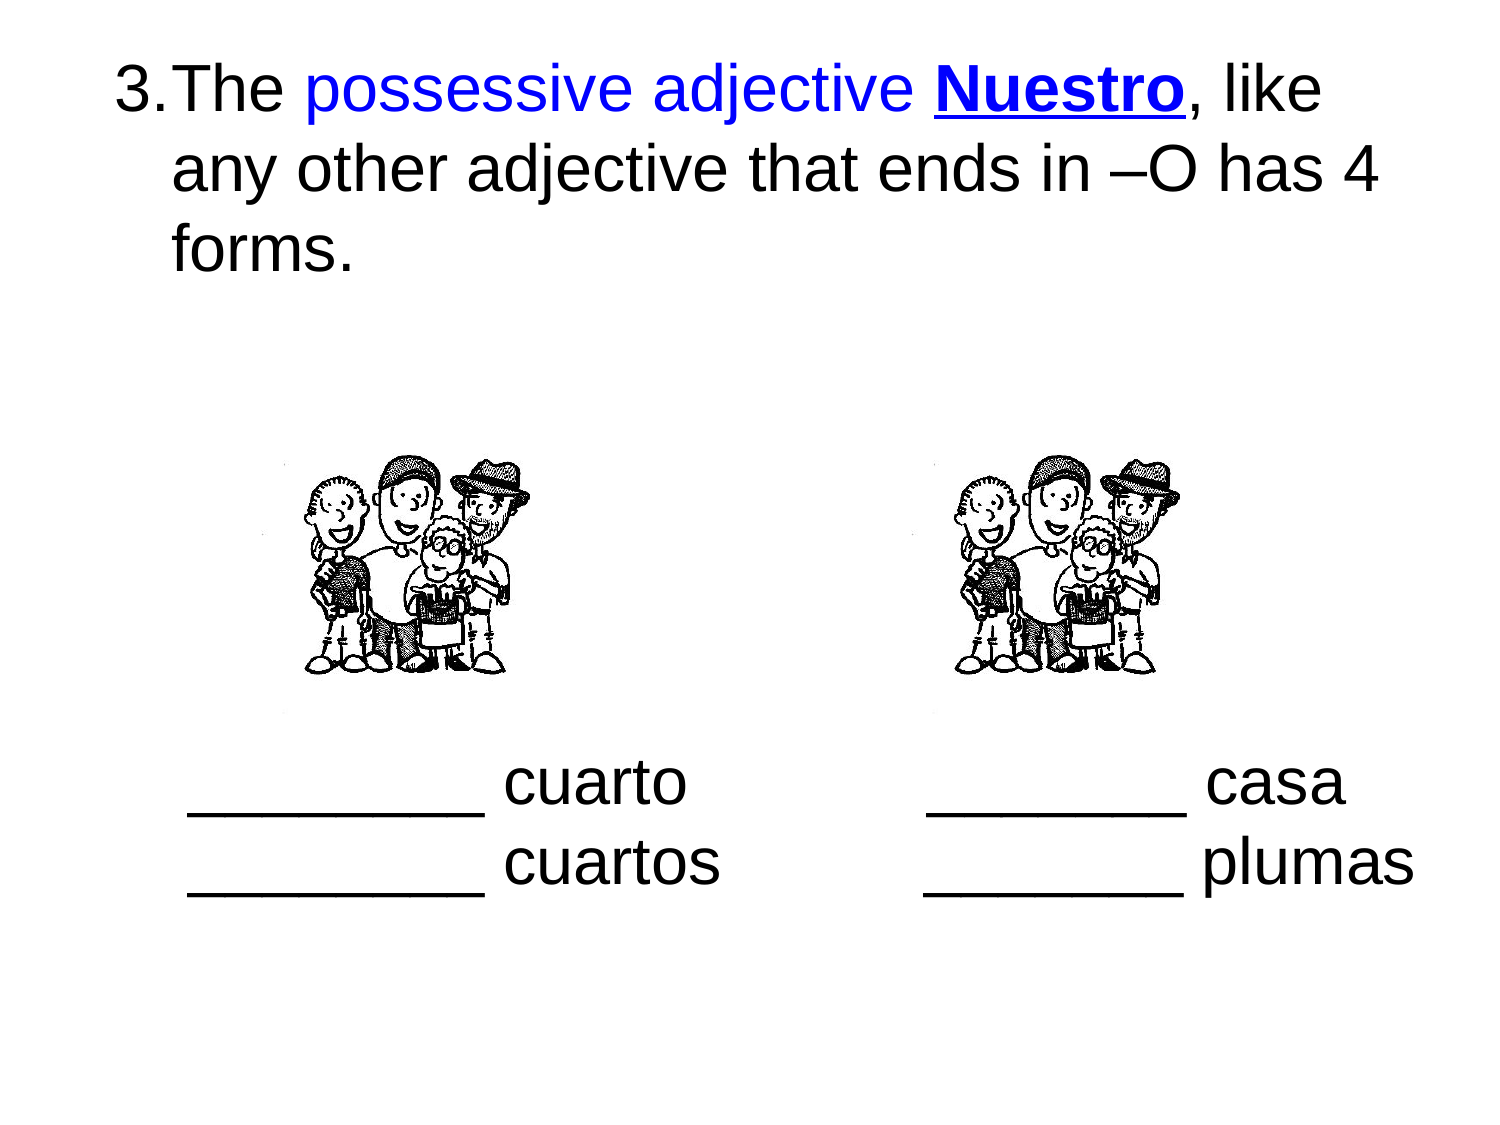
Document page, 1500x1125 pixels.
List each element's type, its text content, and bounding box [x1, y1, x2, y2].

picture [787, 349, 1338, 750]
picture [137, 349, 688, 750]
text_box The possessive adjective Nuestro, like any other adjective that ends in –O has 4 forms. ________ cuarto _______ casa ________ cuartos _______ plumas [99, 37, 1450, 1099]
